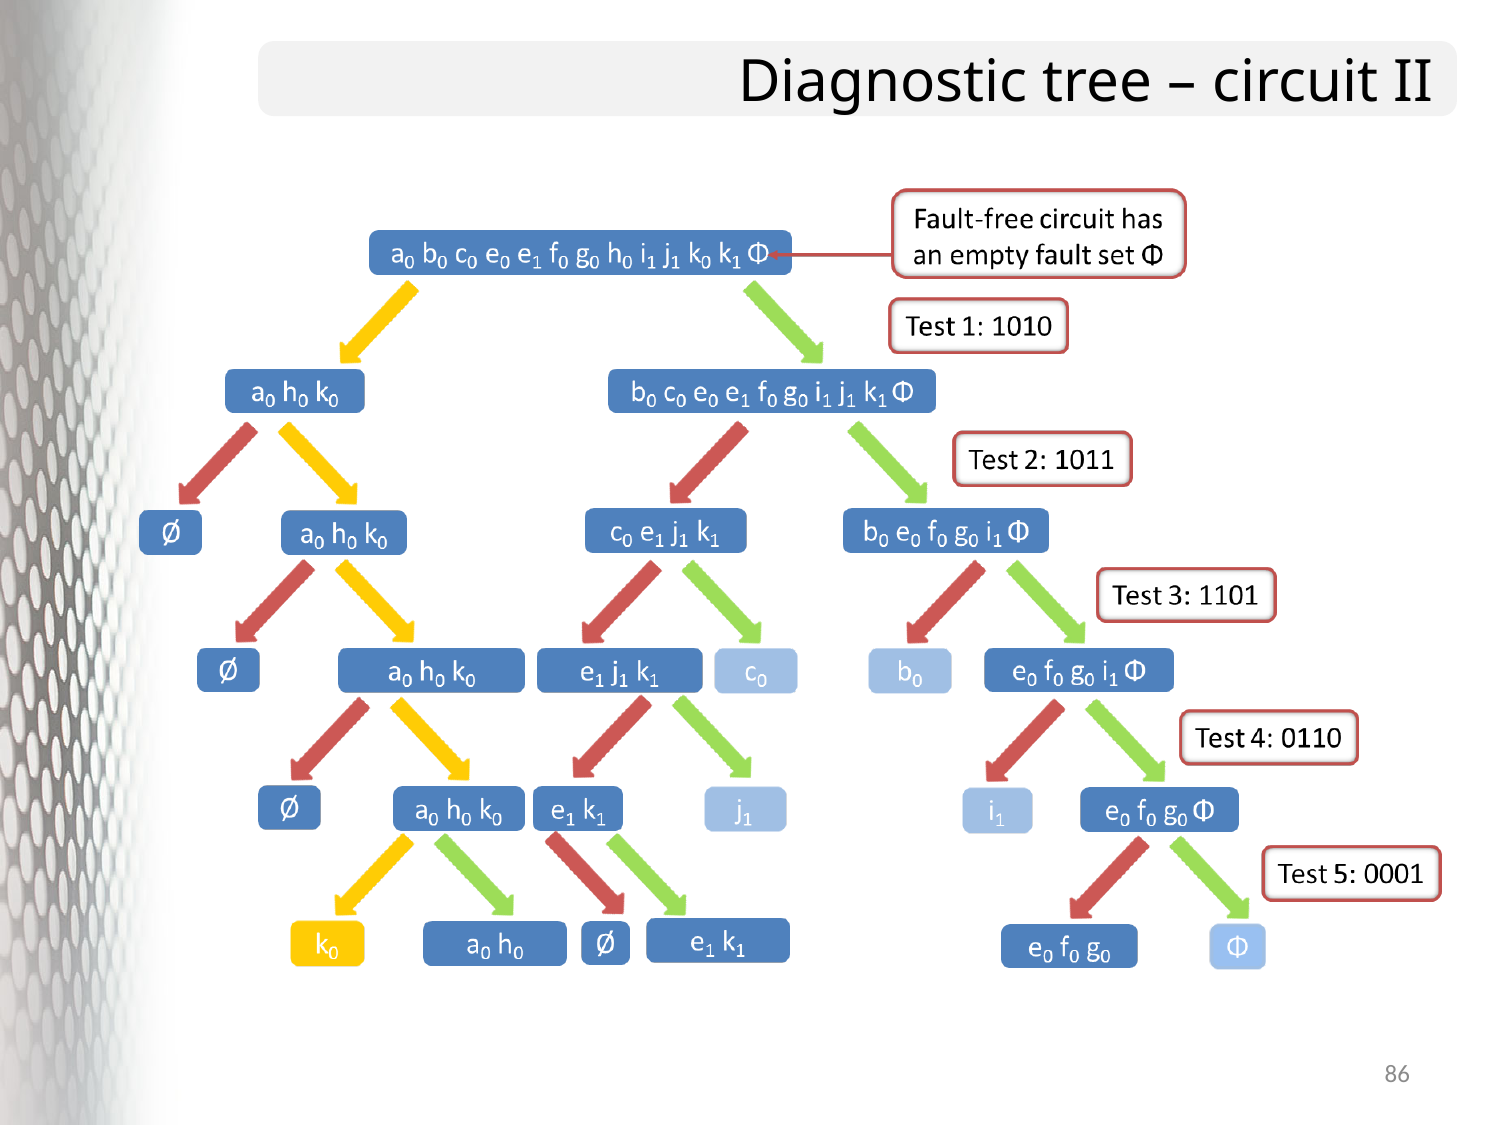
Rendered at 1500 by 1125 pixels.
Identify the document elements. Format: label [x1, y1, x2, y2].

title [258, 40, 1449, 117]
picture [0, 0, 1443, 1125]
slide_number [1074, 1042, 1425, 1103]
